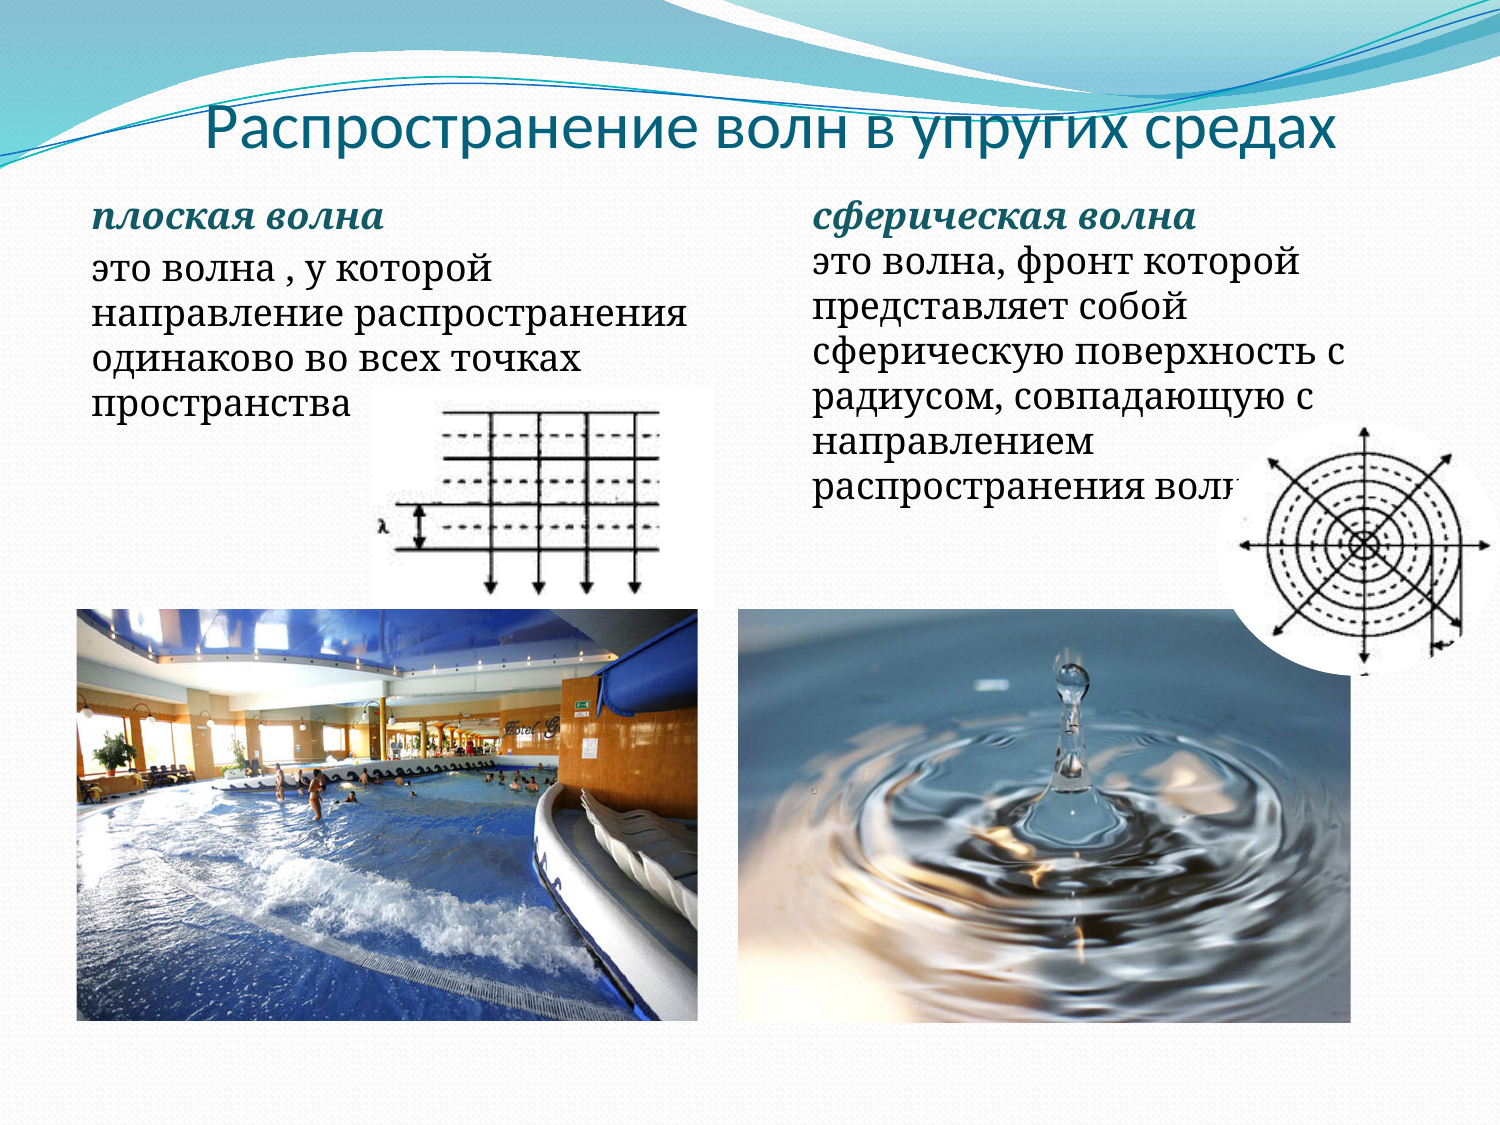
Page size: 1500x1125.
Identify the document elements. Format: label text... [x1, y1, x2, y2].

text_box сферическая волна это волна, фронт которой представляет собой сферическую поверхность с радиусом, совпадающую с направлением распространения волны. [797, 184, 1436, 515]
picture [737, 609, 1351, 1023]
list плоская волна это волна , у которой направление распространения одинаково во всех точках пространства [88, 184, 739, 445]
picture [1216, 420, 1500, 677]
title Распространение волн в упругих средах [100, 42, 1444, 162]
picture [76, 385, 715, 1021]
